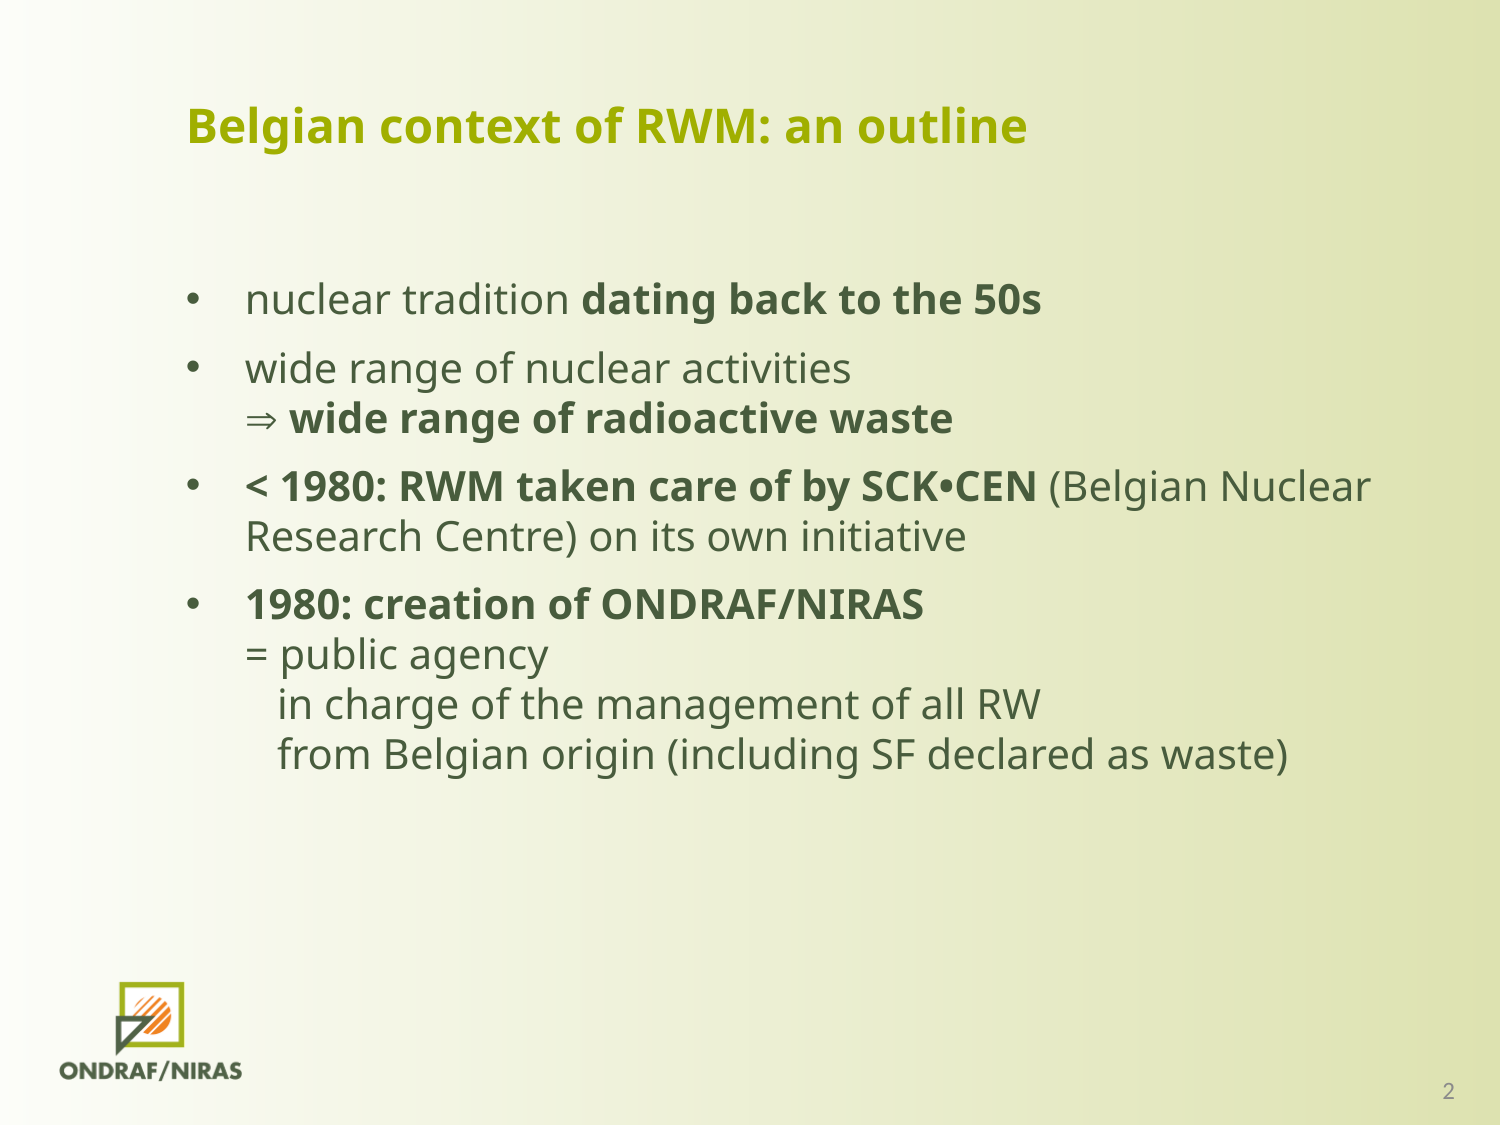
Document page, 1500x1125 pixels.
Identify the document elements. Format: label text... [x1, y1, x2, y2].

picture [53, 975, 246, 1085]
list Belgian context of RWM: an outline [171, 88, 1500, 265]
list nuclear tradition dating back to the 50s wide range of nuclear activities  wide range of radioactive waste < 1980: RWM taken care of by SCK•CEN (Belgian Nuclear Research Centre) on its own initiative 1980: creation of ONDRAF/NIRAS = public agency in charge of the management of all RW from Belgian origin (including SF declared as waste) [171, 265, 1500, 998]
